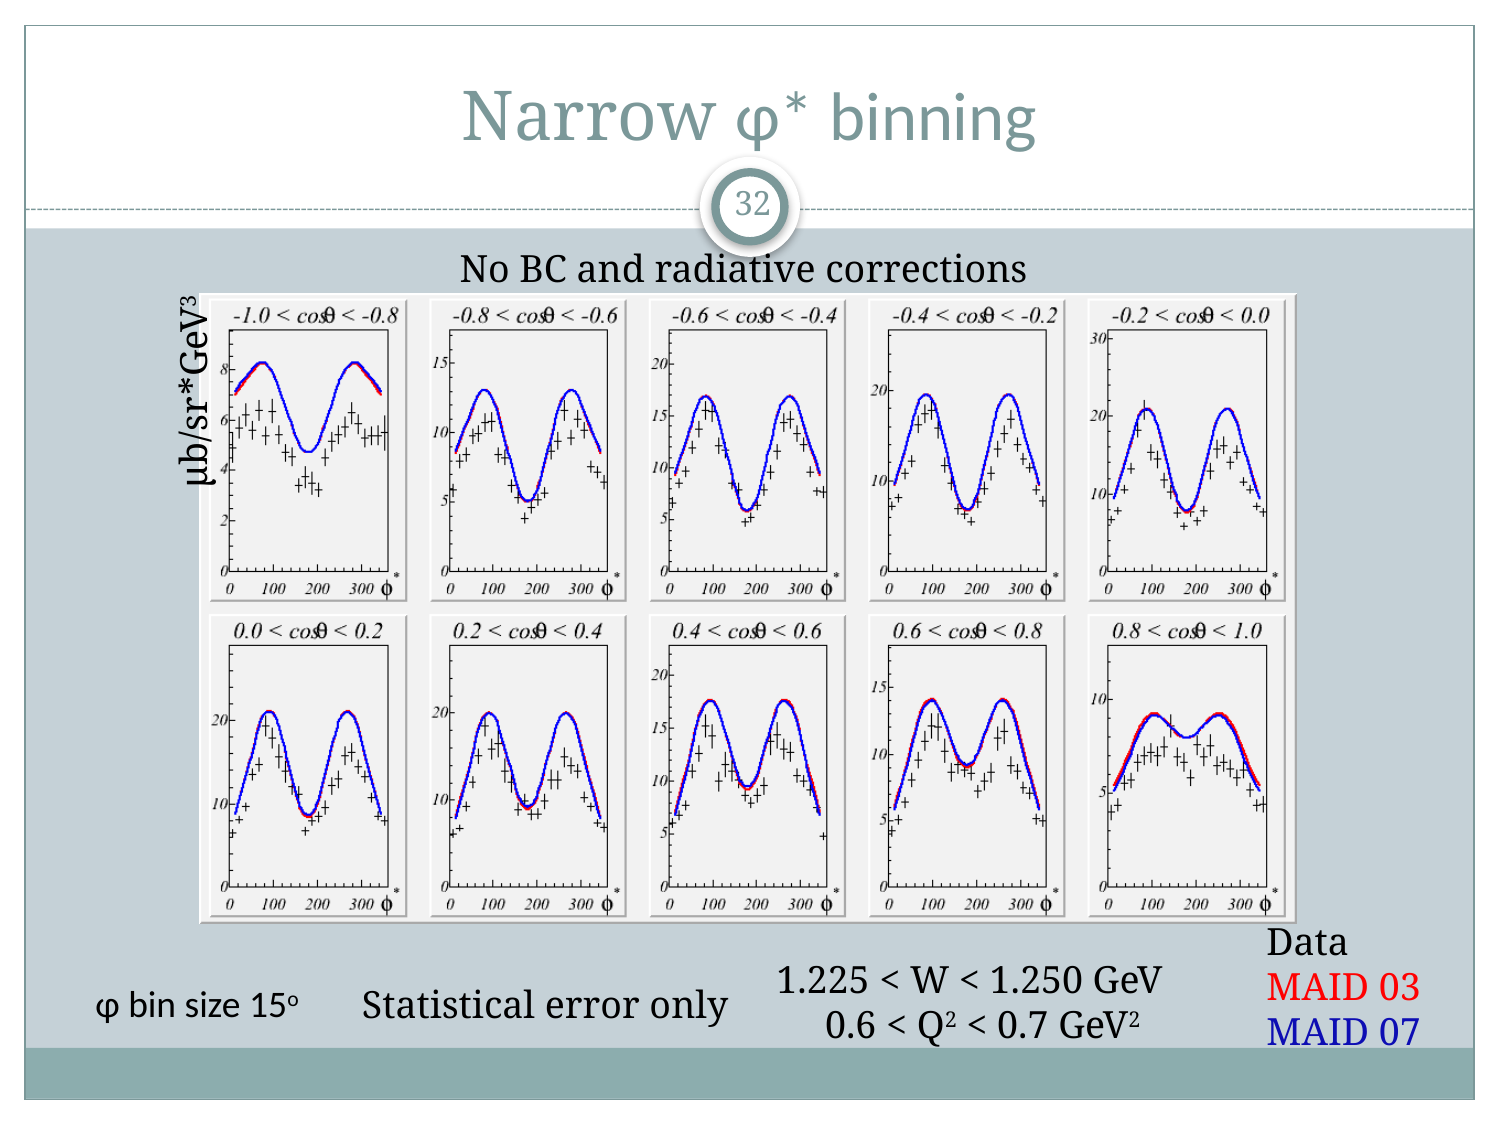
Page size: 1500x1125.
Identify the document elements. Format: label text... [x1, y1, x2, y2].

text_box Data MAID 03 MAID 07 [1251, 910, 1436, 1061]
text_box φ bin size 15o [80, 972, 314, 1033]
text_box 1.225 < W < 1.250 GeV 0.6 < Q2 < 0.7 GeV2 [761, 948, 1200, 1054]
text_box Statistical error only [347, 973, 744, 1034]
picture [199, 293, 1297, 924]
title Narrow φ* binning [49, 37, 1450, 162]
slide_number 32 [715, 168, 791, 237]
text_box μb/sr*GeV3 [162, 279, 222, 503]
text_box No BC and radiative corrections [444, 237, 1043, 290]
